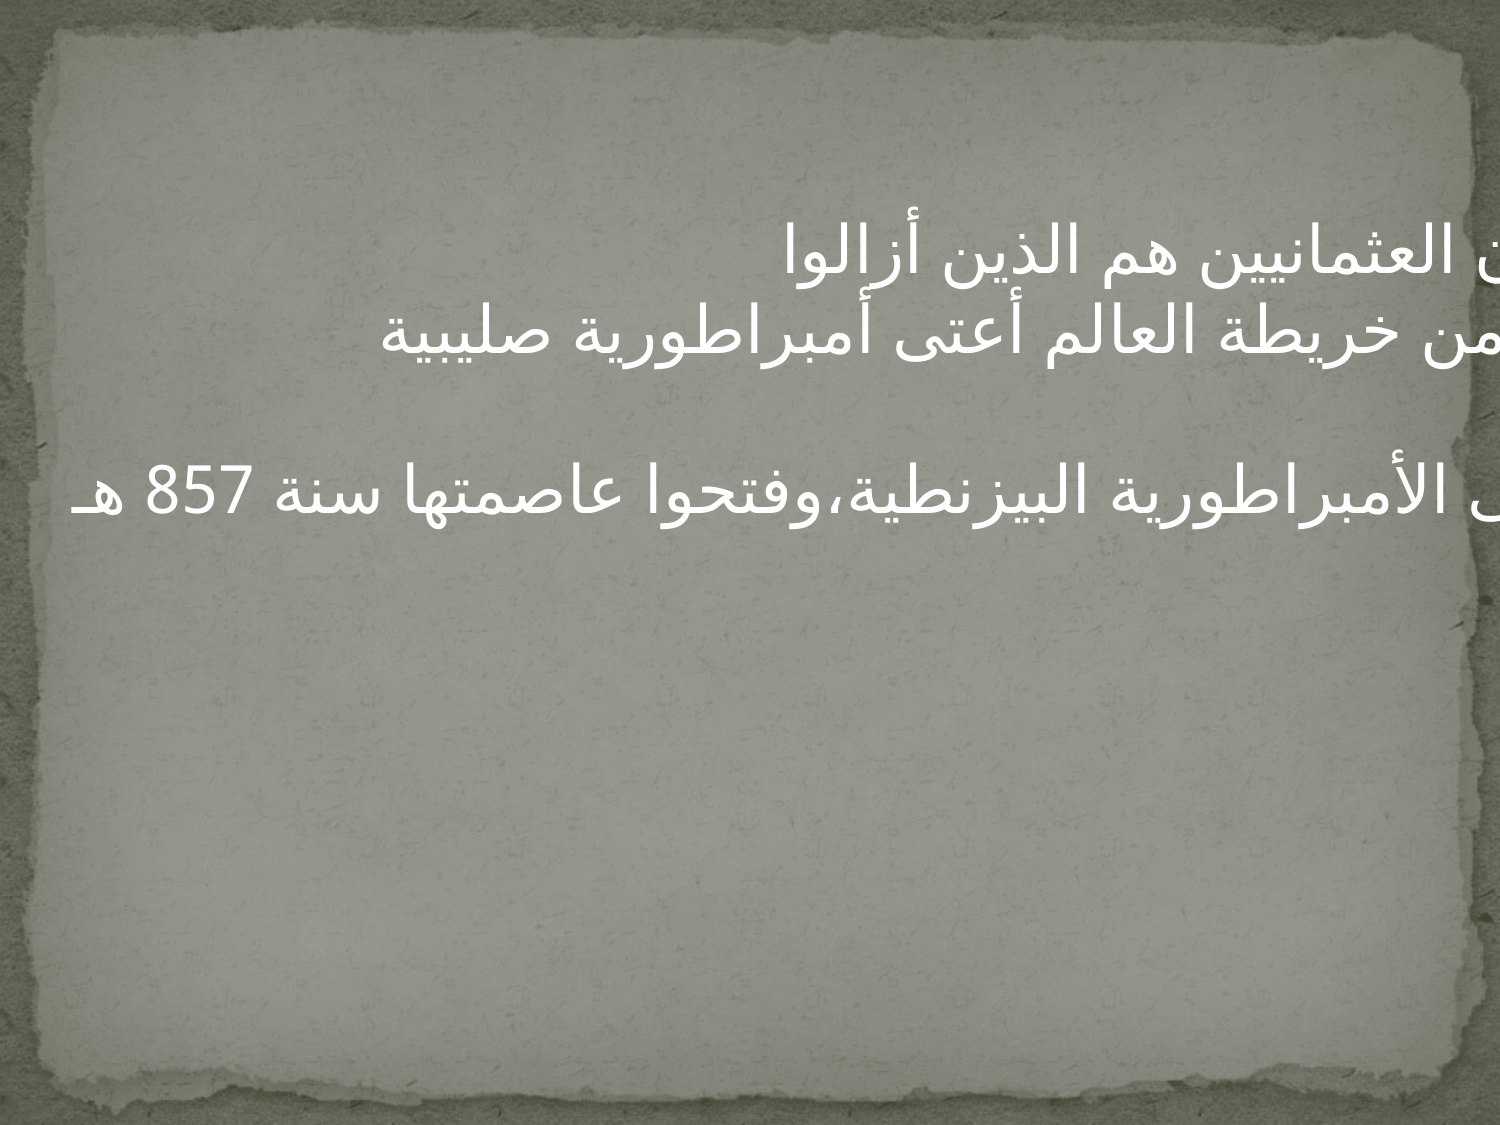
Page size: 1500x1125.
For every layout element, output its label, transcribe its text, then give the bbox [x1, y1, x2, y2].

text_box أن العثمانيين هم الذين أزالوا من خريطة العالم أعتى أمبراطورية صليبية . هى الأمبراطورية البيزنطية،وفتحوا عاصمتها سنة 857 هـ [57, 199, 1500, 534]
